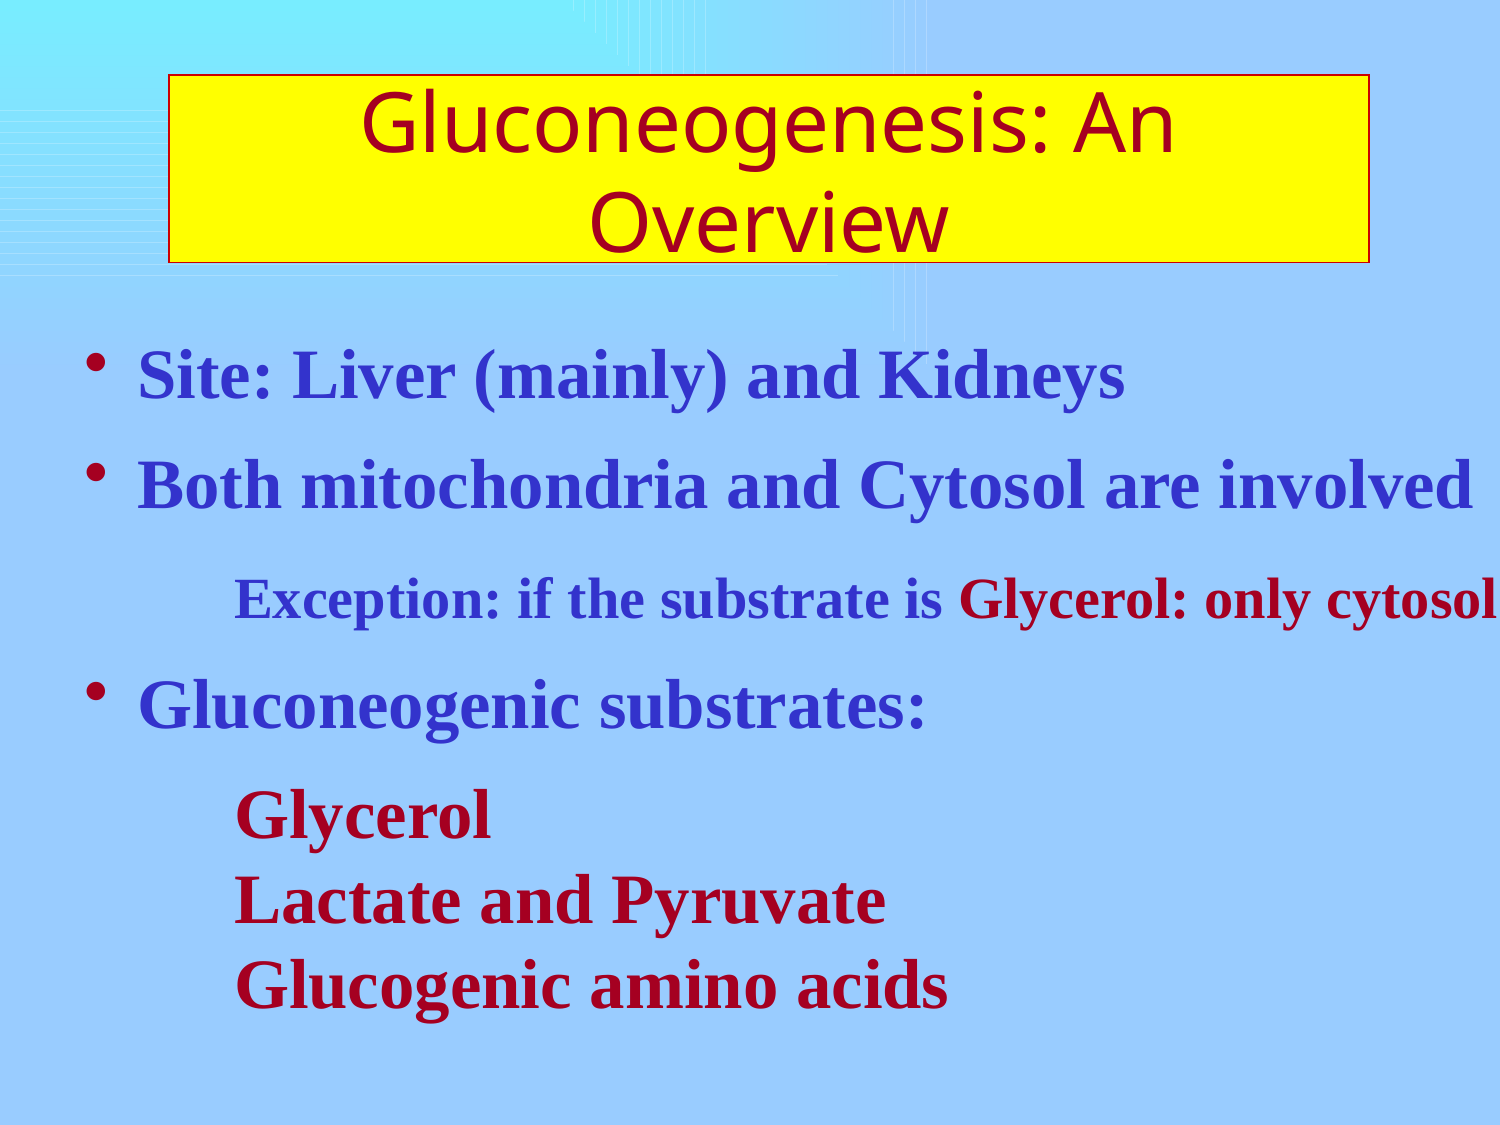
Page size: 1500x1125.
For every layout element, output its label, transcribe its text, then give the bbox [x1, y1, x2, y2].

text_box Site: Liver (mainly) and Kidneys Both mitochondria and Cytosol are involved Exception: if the substrate is Glycerol: only cytosol Gluconeogenic substrates: Glycerol Lactate and Pyruvate Glucogenic amino acids [69, 320, 1500, 1030]
title Gluconeogenesis: An Overview [168, 74, 1370, 263]
